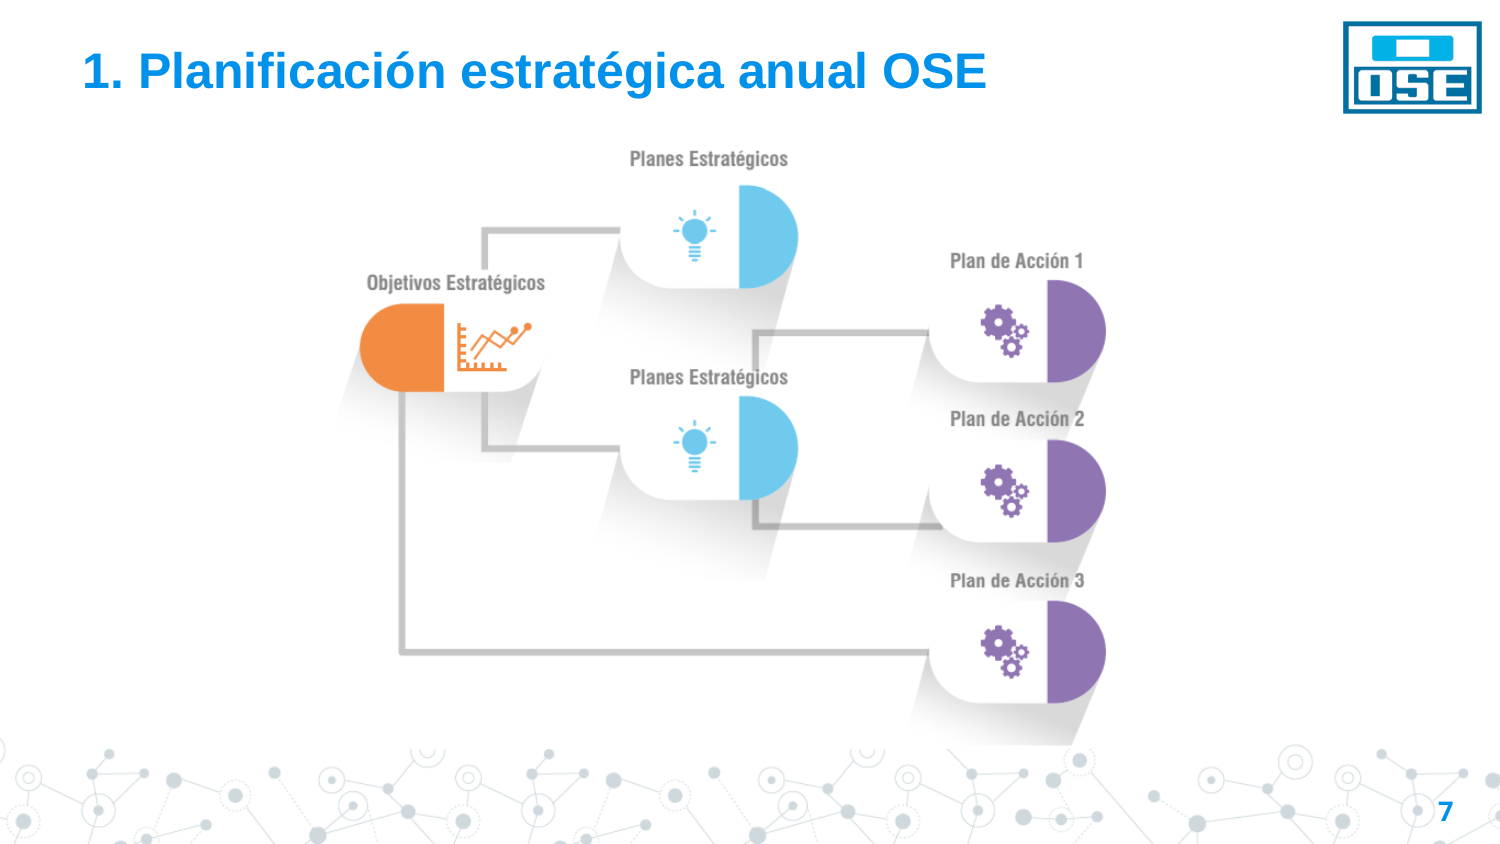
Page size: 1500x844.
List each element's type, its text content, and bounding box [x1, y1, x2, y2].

title 1. Planificación estratégica anual OSE [67, 23, 1310, 114]
slide_number 7 [1378, 779, 1469, 844]
picture [0, 0, 1500, 844]
